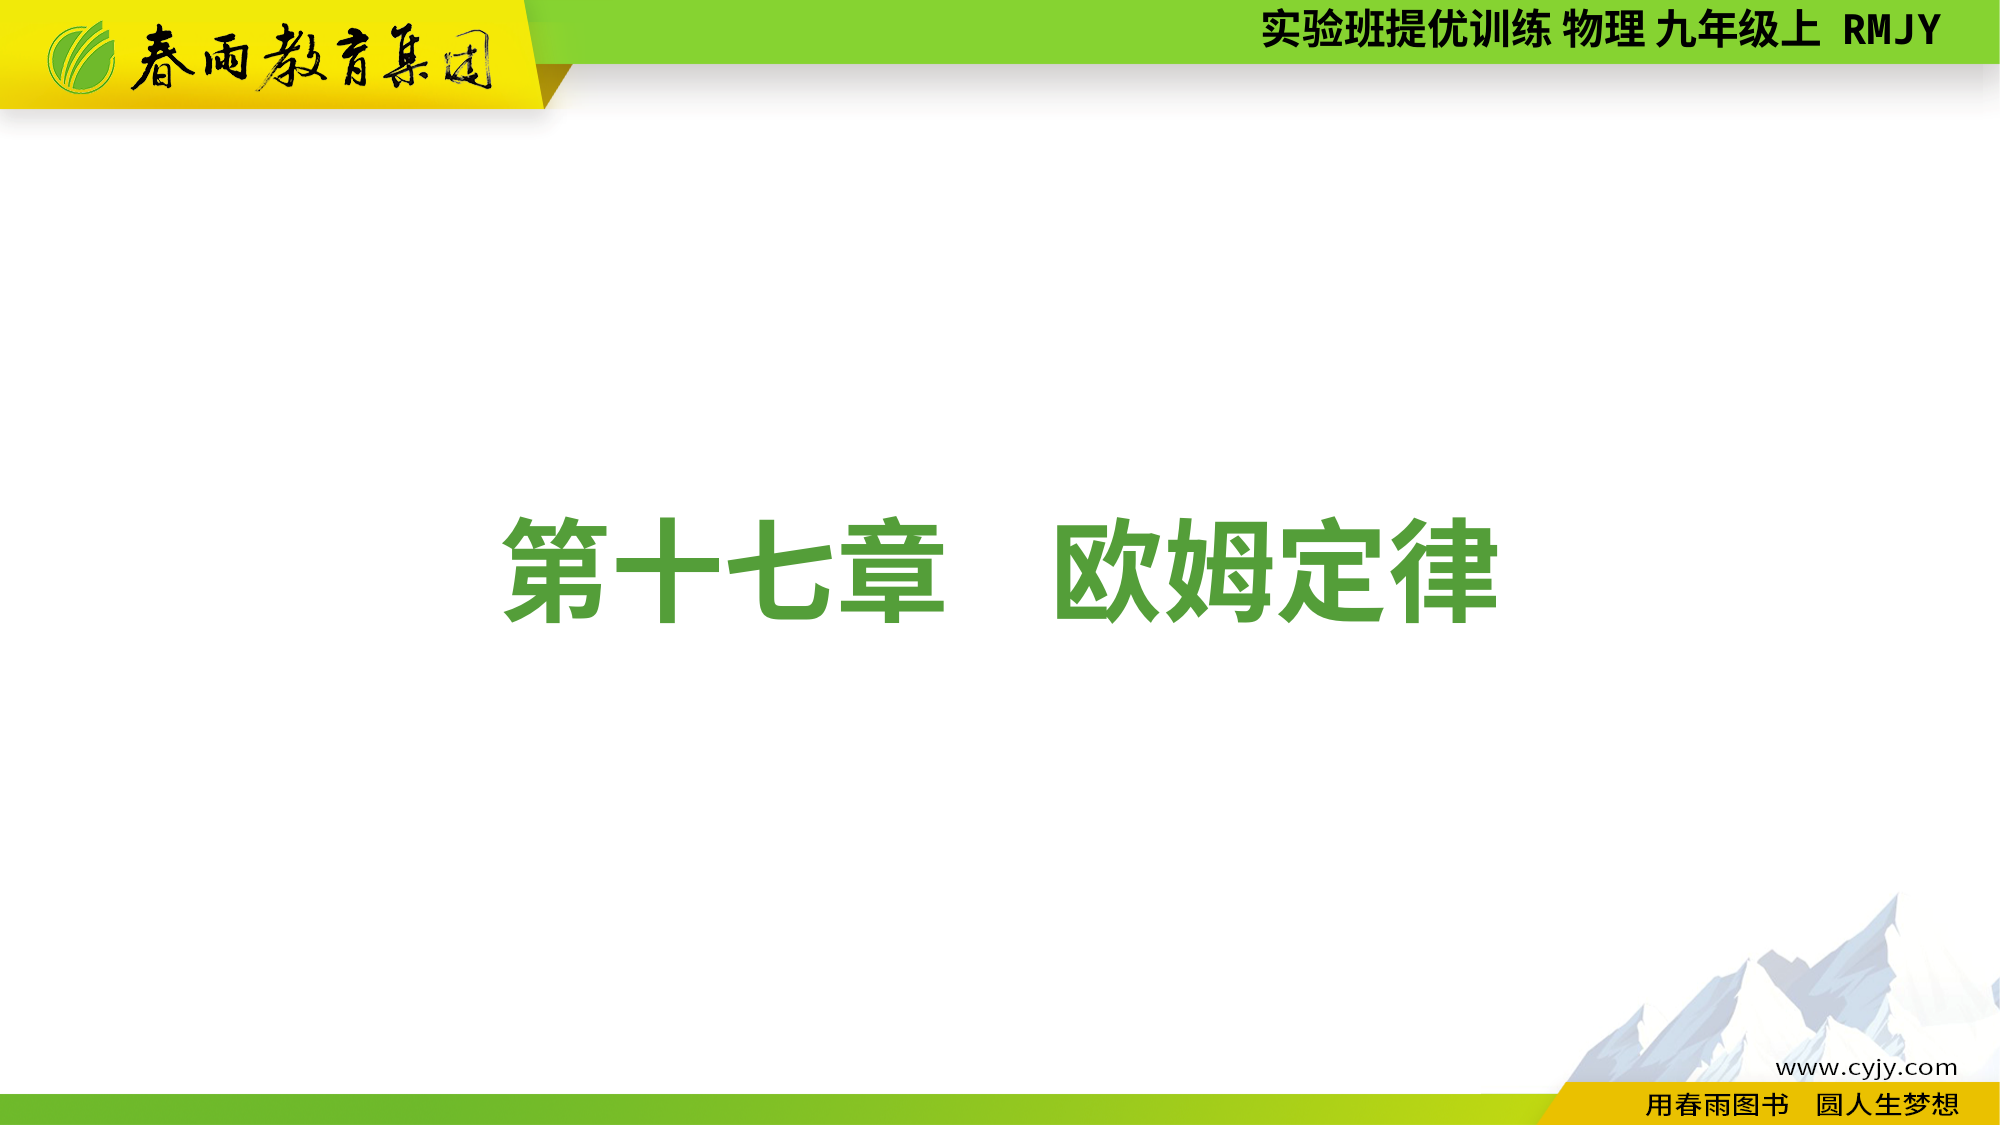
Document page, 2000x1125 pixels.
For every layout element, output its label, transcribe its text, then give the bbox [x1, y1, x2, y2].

picture [0, 0, 2000, 1125]
text_box 第十七章 欧姆定律 [54, 426, 1946, 644]
